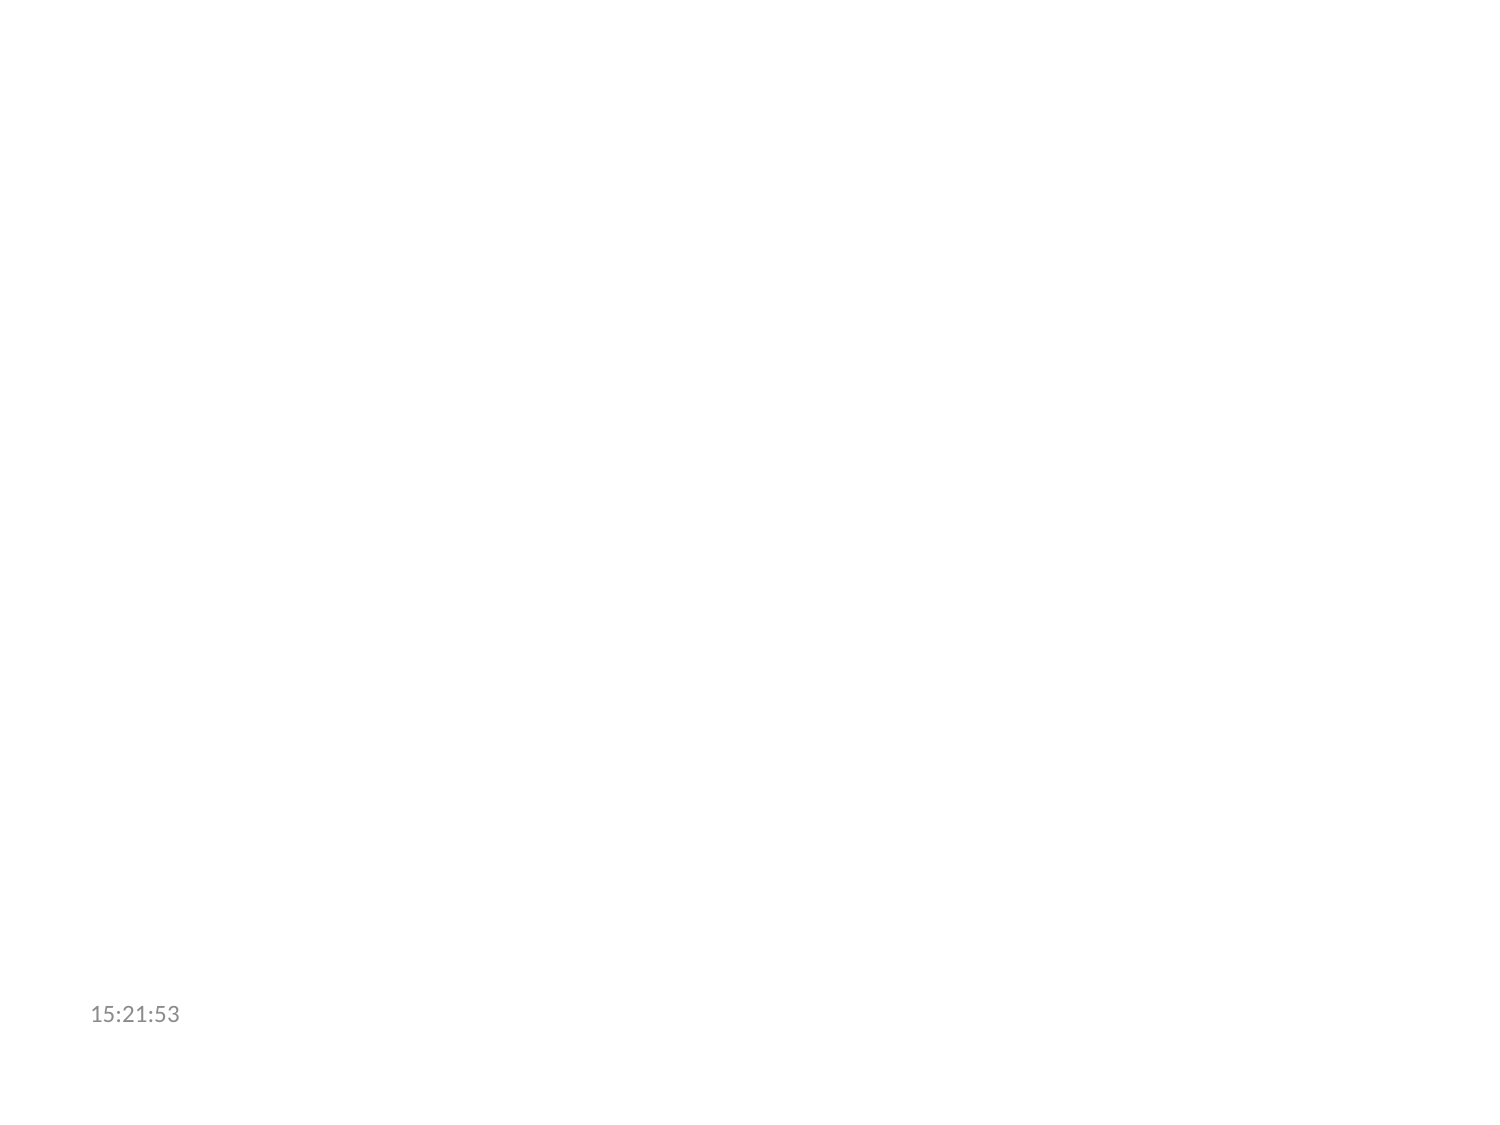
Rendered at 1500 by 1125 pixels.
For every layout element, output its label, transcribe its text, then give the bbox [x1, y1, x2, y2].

text_box 15:35:09 [75, 982, 425, 1043]
